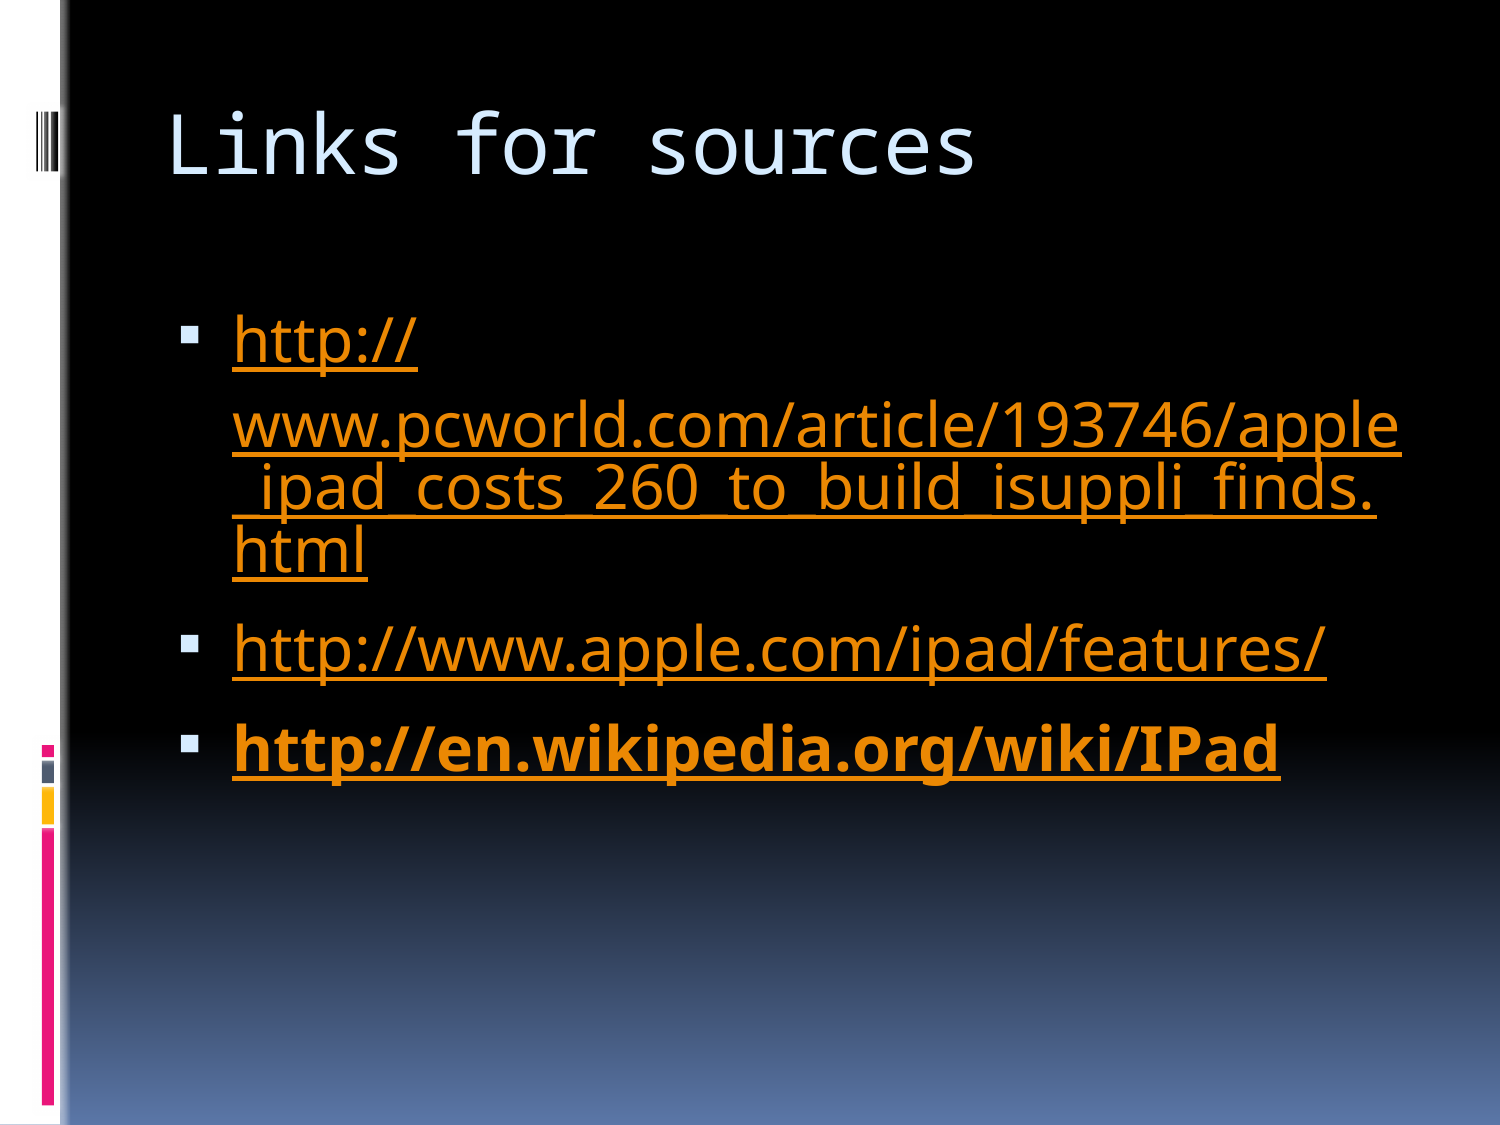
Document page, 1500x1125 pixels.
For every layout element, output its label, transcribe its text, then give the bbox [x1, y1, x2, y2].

list http://www.pcworld.com/article/193746/apple_ipad_costs_260_to_build_isuppli_finds.html http://www.apple.com/ipad/features/ http://en.wikipedia.org/wiki/IPad [150, 292, 1425, 1043]
title Links for sources [150, 83, 1425, 234]
